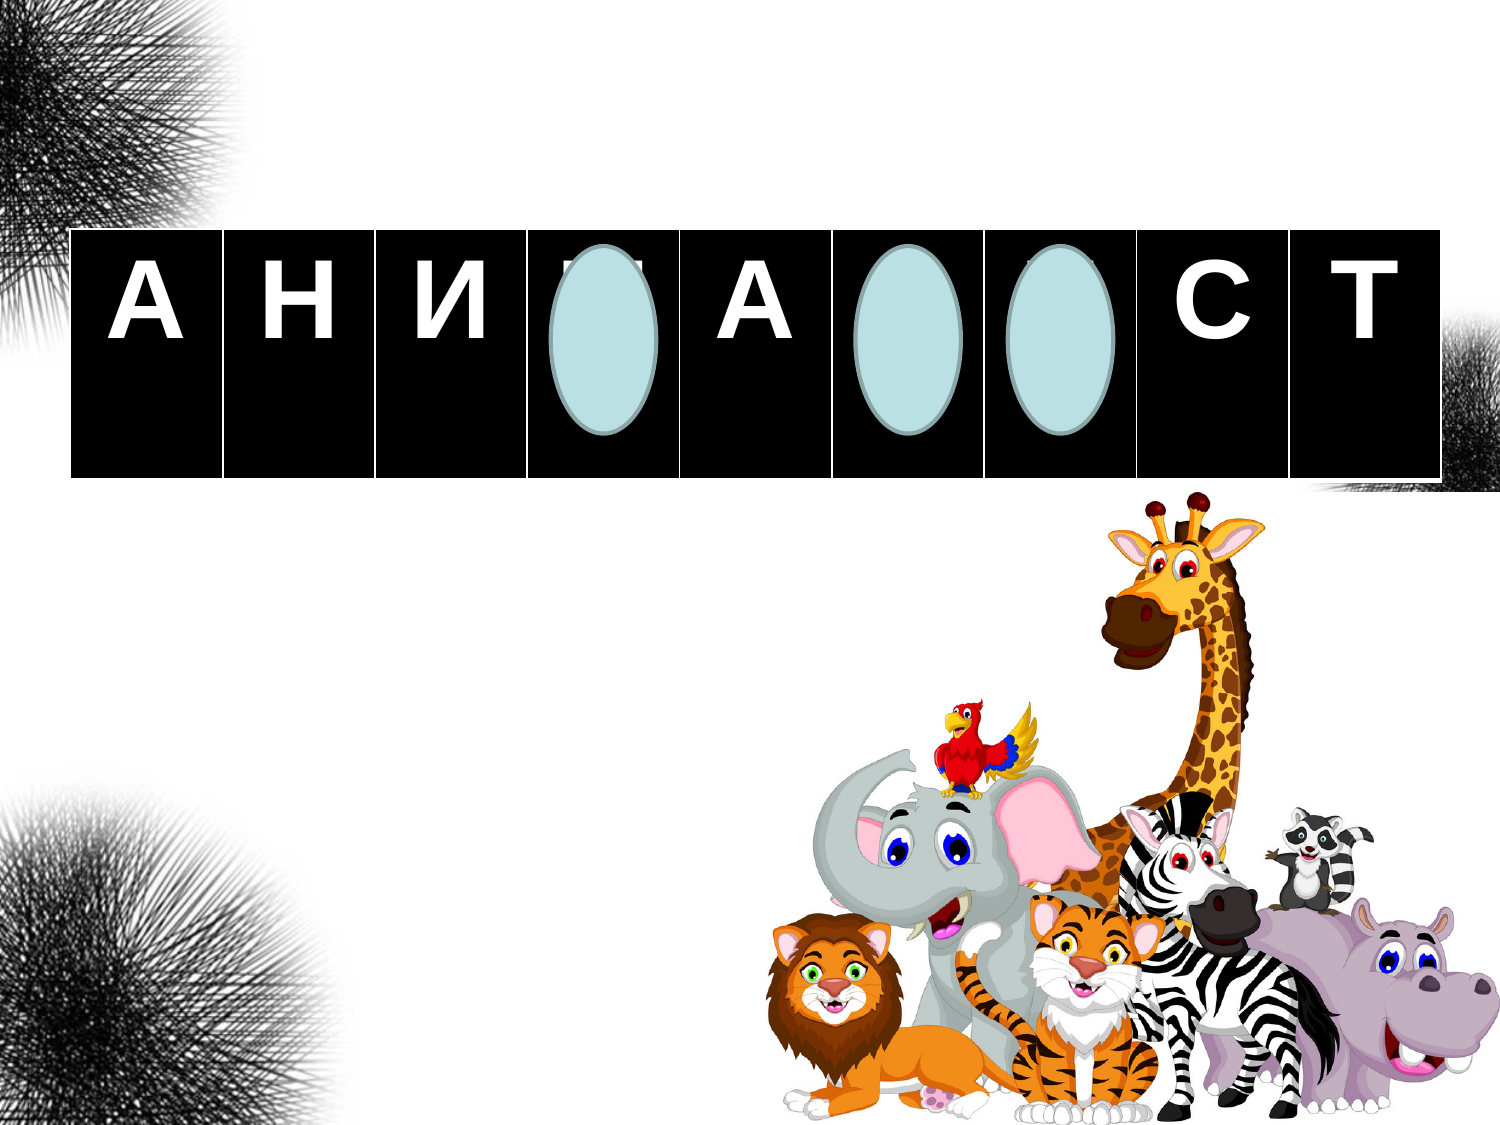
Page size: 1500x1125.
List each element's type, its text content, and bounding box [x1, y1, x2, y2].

table_header Т [1290, 230, 1440, 478]
table_header А [71, 230, 222, 478]
table_header Н [224, 230, 374, 478]
text_box [853, 243, 963, 436]
table_header И [376, 230, 526, 478]
picture [0, 0, 1500, 1125]
table_header А [680, 230, 831, 478]
text_box [548, 243, 659, 436]
table_header М [528, 230, 679, 478]
table_header И [985, 230, 1136, 478]
text_box [1005, 243, 1116, 436]
table_header Л [833, 230, 983, 478]
table_header С [1137, 230, 1288, 478]
